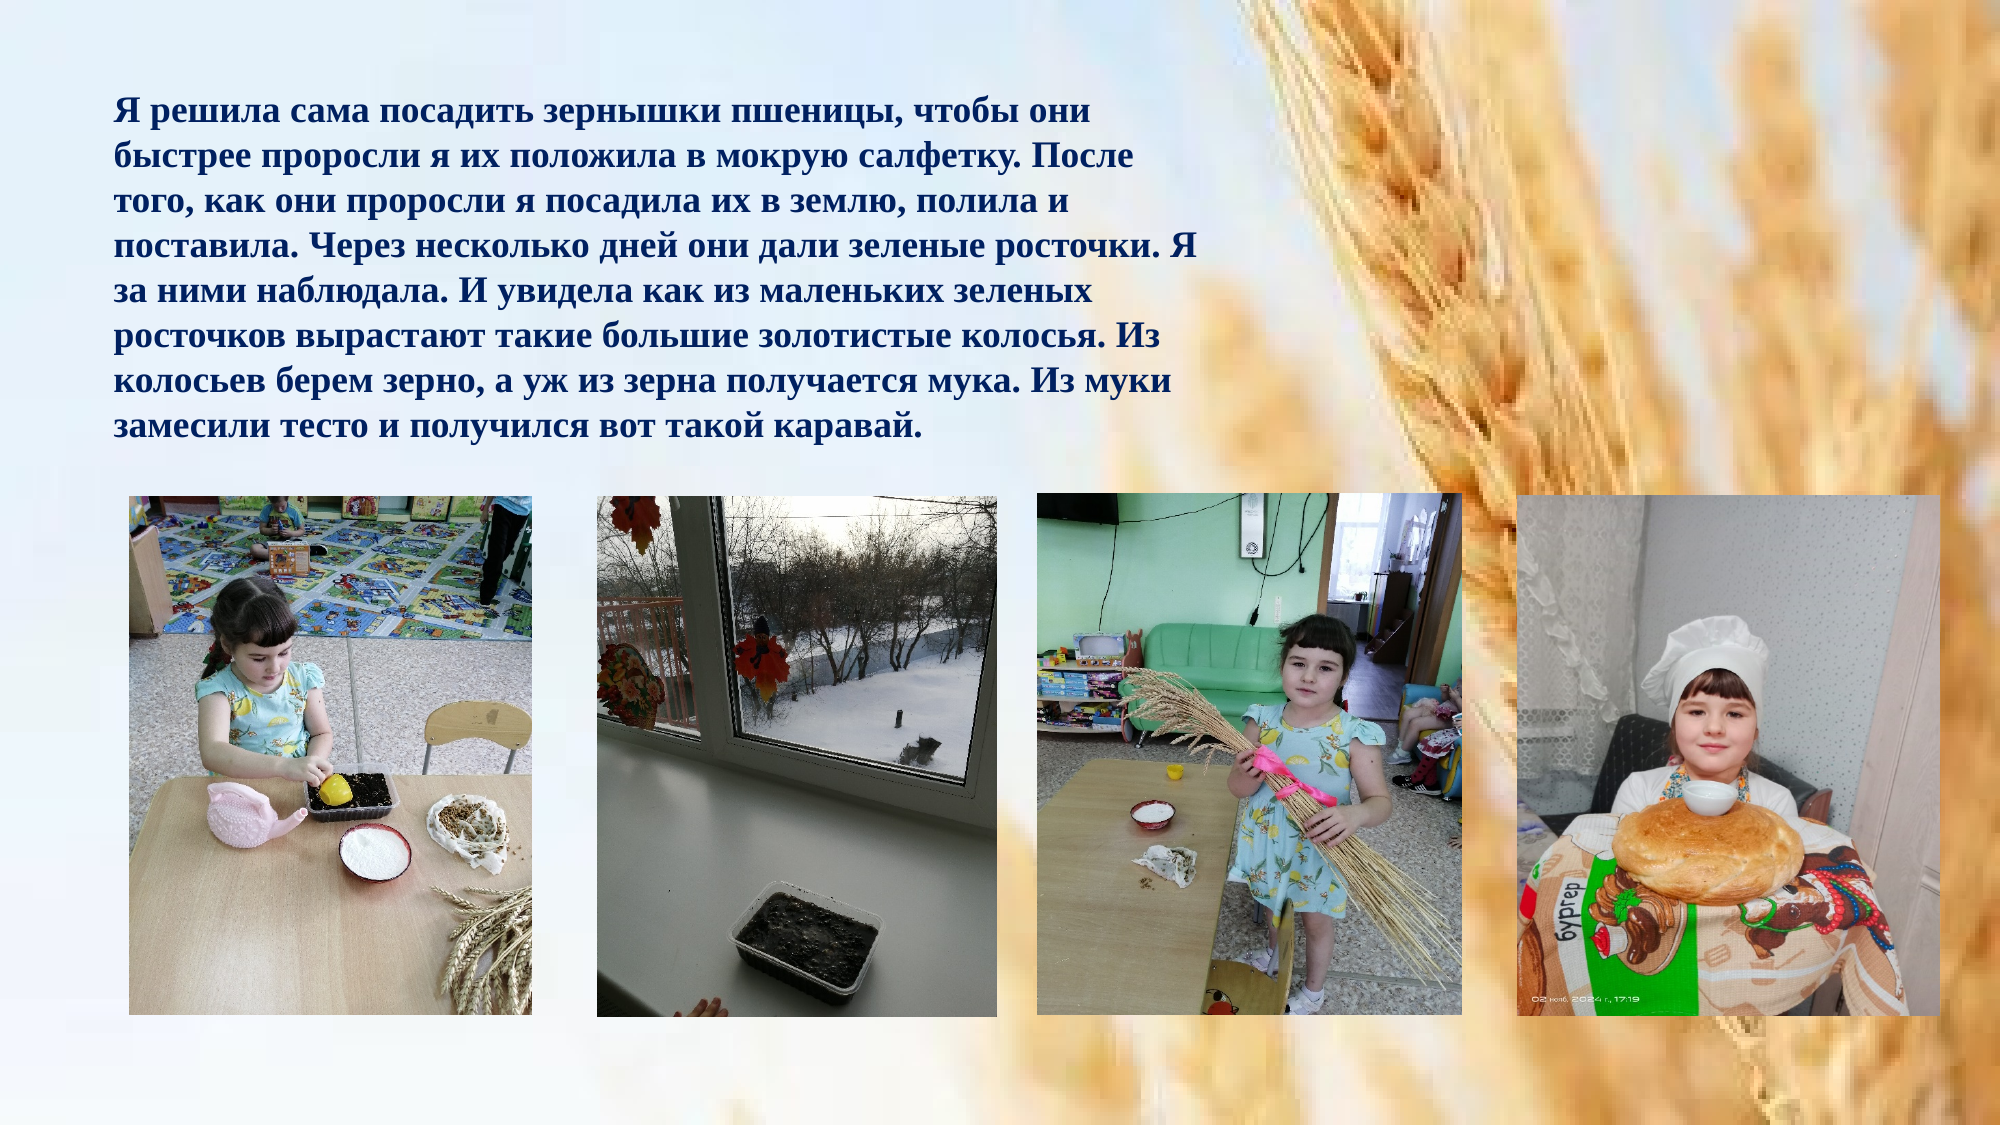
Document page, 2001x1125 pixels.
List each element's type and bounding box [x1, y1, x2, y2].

picture [0, 0, 2000, 1125]
list [129, 496, 532, 1015]
